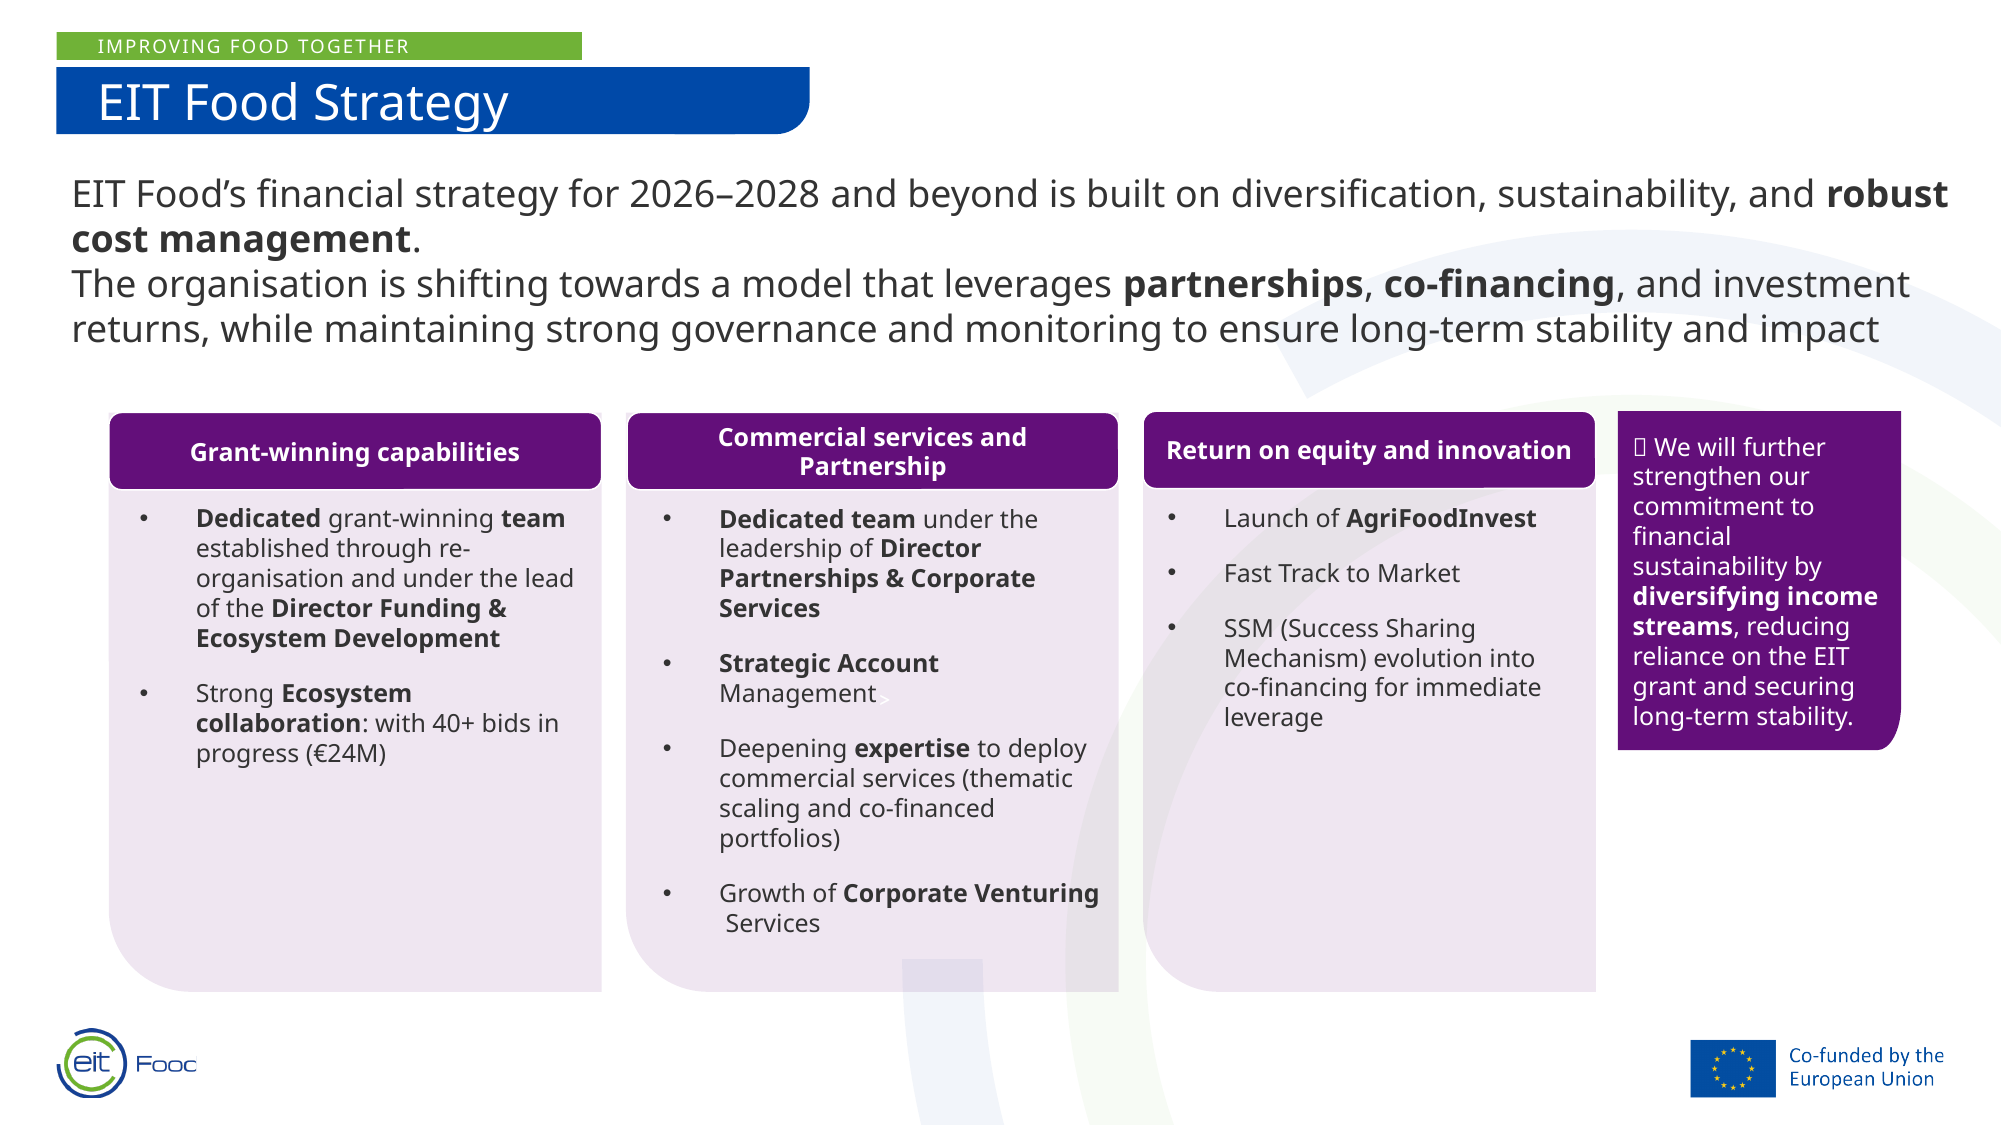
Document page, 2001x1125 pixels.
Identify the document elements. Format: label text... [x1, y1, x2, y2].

text_box Dedicated grant-winning team established through re-organisation and under the lead of the Director Funding & Ecosystem Development Strong Ecosystem collaboration: with 40+ bids in progress (€24M) [124, 495, 599, 775]
text_box IMPROVING FOOD TOGETHER [54, 30, 584, 62]
text_box < [623, 410, 1121, 994]
text_box Return on equity and innovation [1140, 409, 1598, 491]
text_box Launch of AgriFoodInvest Fast Track to Market SSM (Success Sharing Mechanism) evolution into co-financing for immediate leverage [1152, 494, 1582, 740]
text_box [594, 410, 604, 420]
text_box [106, 480, 604, 994]
text_box Grant-winning capabilities [106, 410, 604, 492]
text_box [1140, 477, 1598, 994]
text_box EIT Food’s financial strategy for 2026–2028 and beyond is built on diversification, sustainability, and robust cost management. The organisation is shifting towards a model that leverages partnerships, co-financing, and investment returns, while maintaining strong governance and monitoring to ensure long-term stability and impact [56, 162, 1973, 358]
picture [1668, 1025, 1944, 1112]
text_box [106, 410, 117, 422]
text_box  We will further strengthen our commitment to financial sustainability by diversifying income streams, reducing reliance on the EIT grant and securing long-term stability. [1615, 409, 1904, 753]
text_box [56, 66, 810, 135]
text_box Dedicated team under the leadership of Director Partnerships & Corporate Services Strategic Account Management Deepening expertise to deploy commercial services (thematic scaling and co-financed portfolios) Growth of Corporate Venturing Services [647, 495, 1117, 945]
text_box Commercial services and Partnership [625, 410, 1121, 492]
